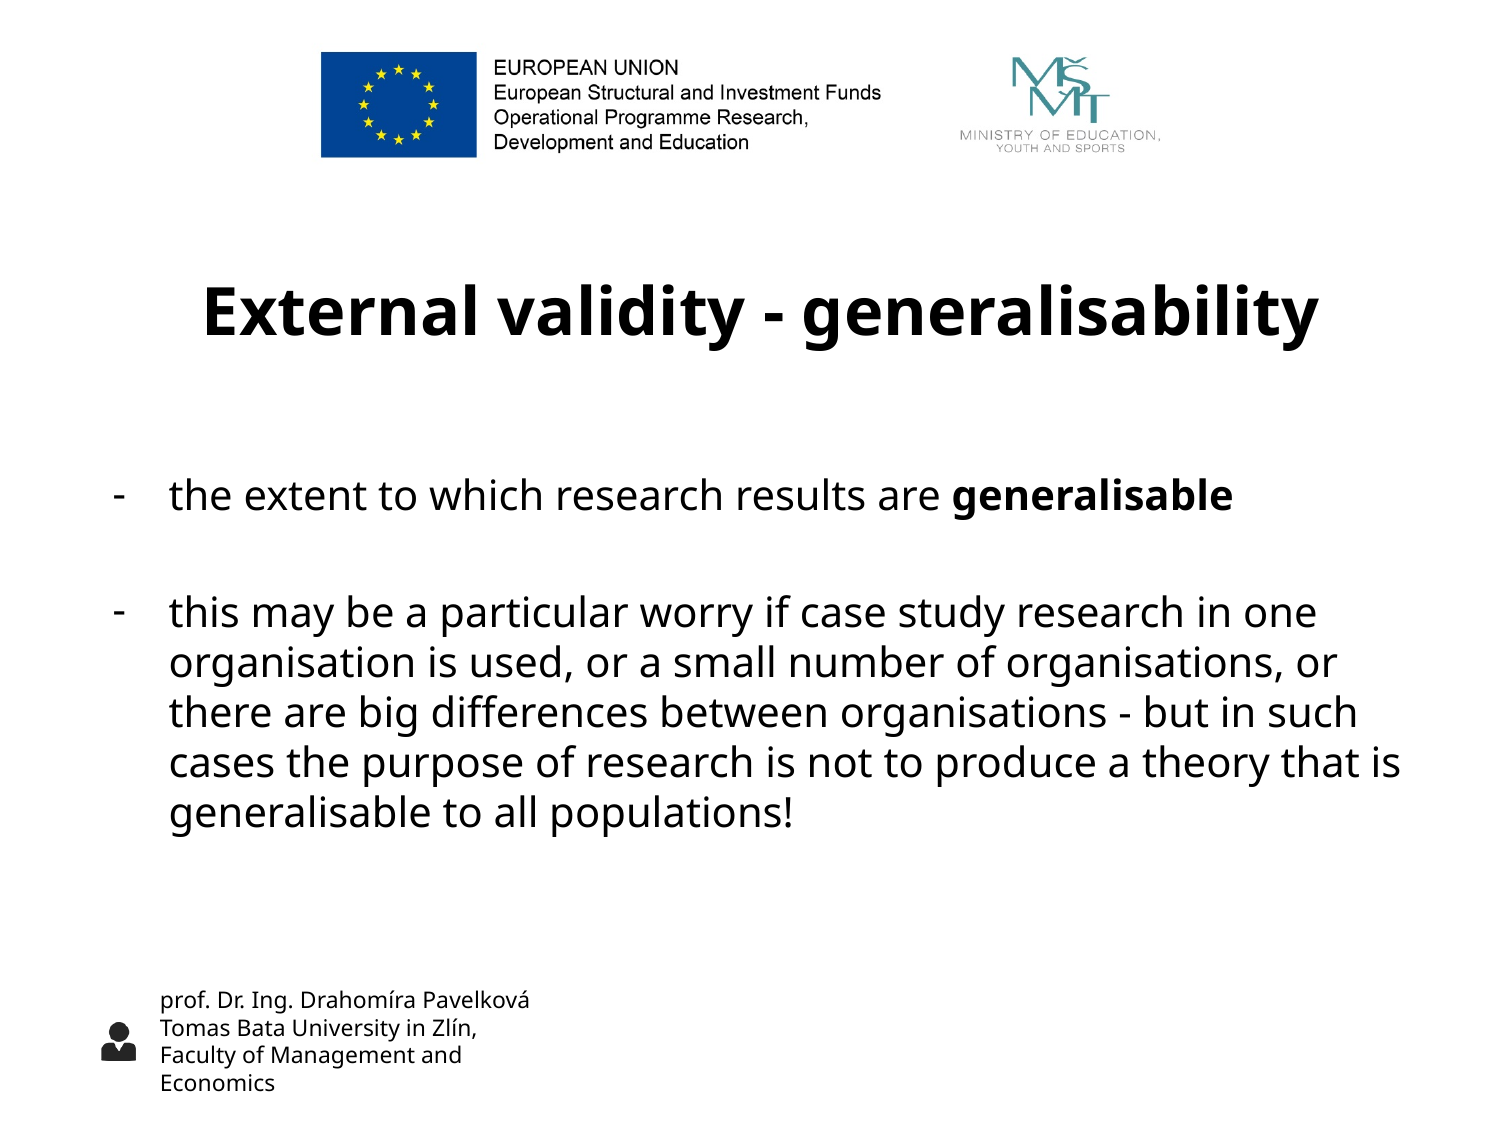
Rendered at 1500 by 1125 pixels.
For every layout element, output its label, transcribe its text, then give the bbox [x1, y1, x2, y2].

picture [268, 0, 1212, 210]
title External validity - generalisability [97, 232, 1425, 386]
footer prof. Dr. Ing. Drahomíra Pavelková Tomas Bata University in Zlín, Faculty of Management and Economics [145, 999, 550, 1083]
list the extent to which research results are generalisable this may be a particular worry if case study research in one organisation is used, or a small number of organisations, or there are big differences between organisations - but in such cases the purpose of research is not to produce a theory that is generalisable to all populations! [97, 408, 1448, 1000]
picture [101, 1021, 136, 1062]
